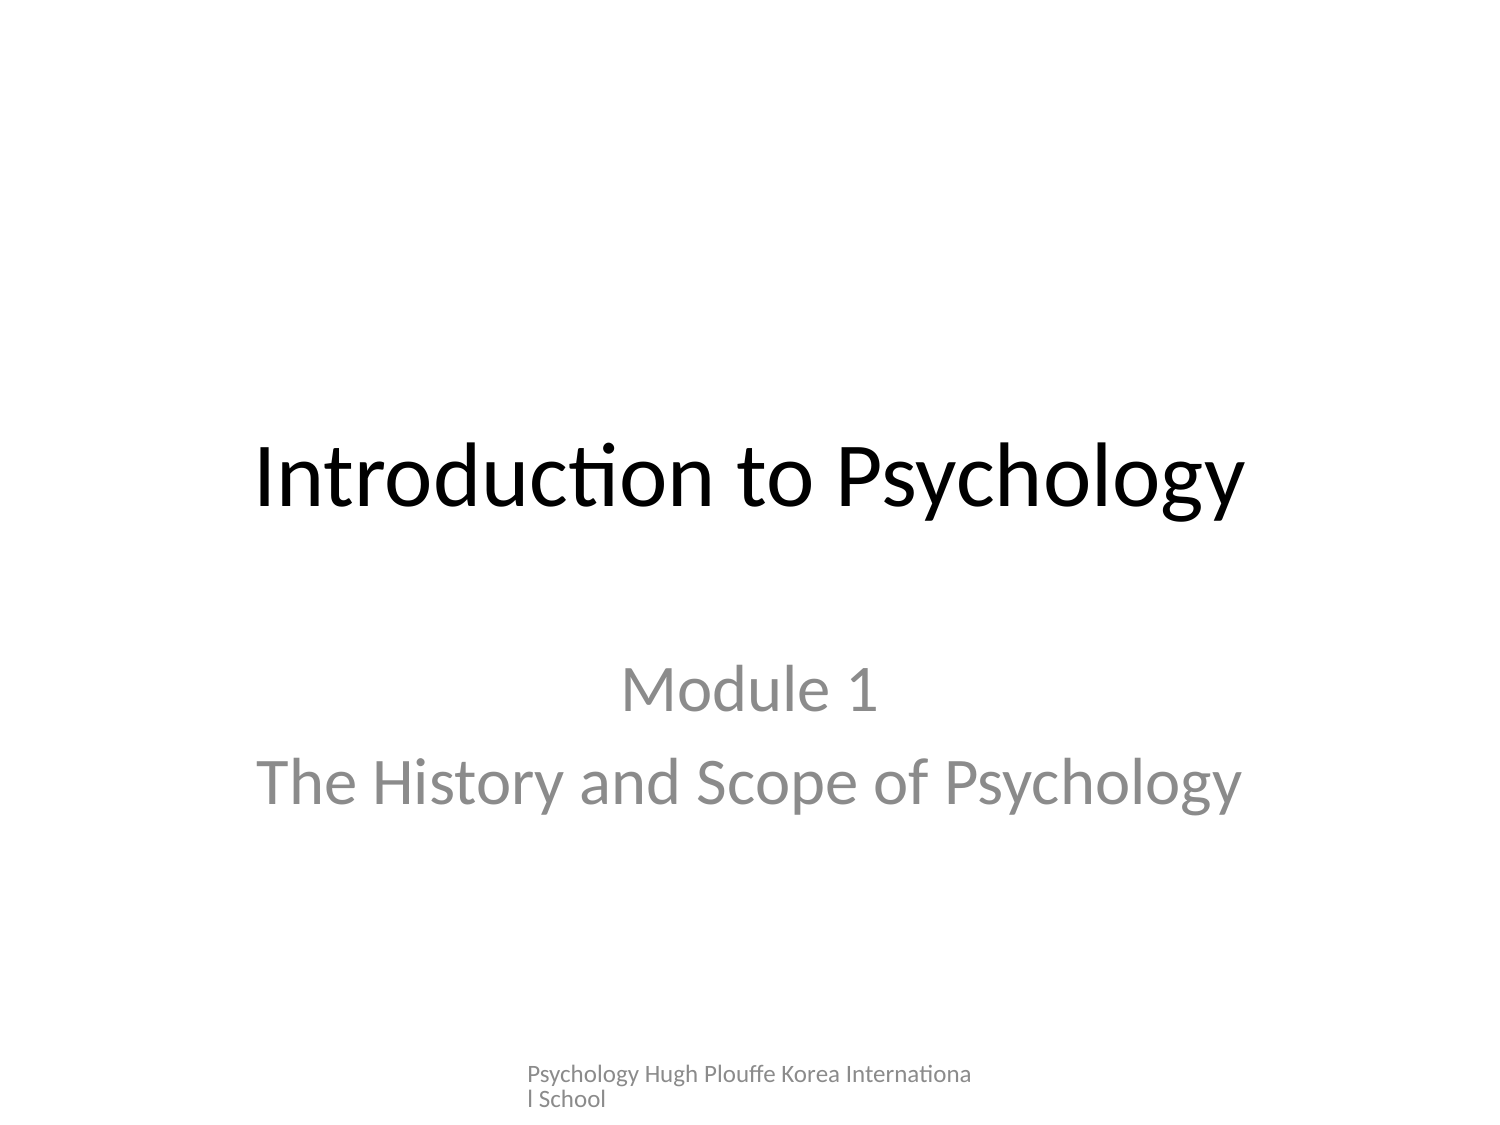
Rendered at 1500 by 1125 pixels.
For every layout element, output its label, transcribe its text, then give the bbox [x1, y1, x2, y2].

subtitle Module 1 The History and Scope of Psychology [225, 637, 1275, 925]
title Introduction to Psychology [112, 349, 1388, 591]
footer Psychology Hugh Plouffe Korea International School [512, 1042, 988, 1103]
